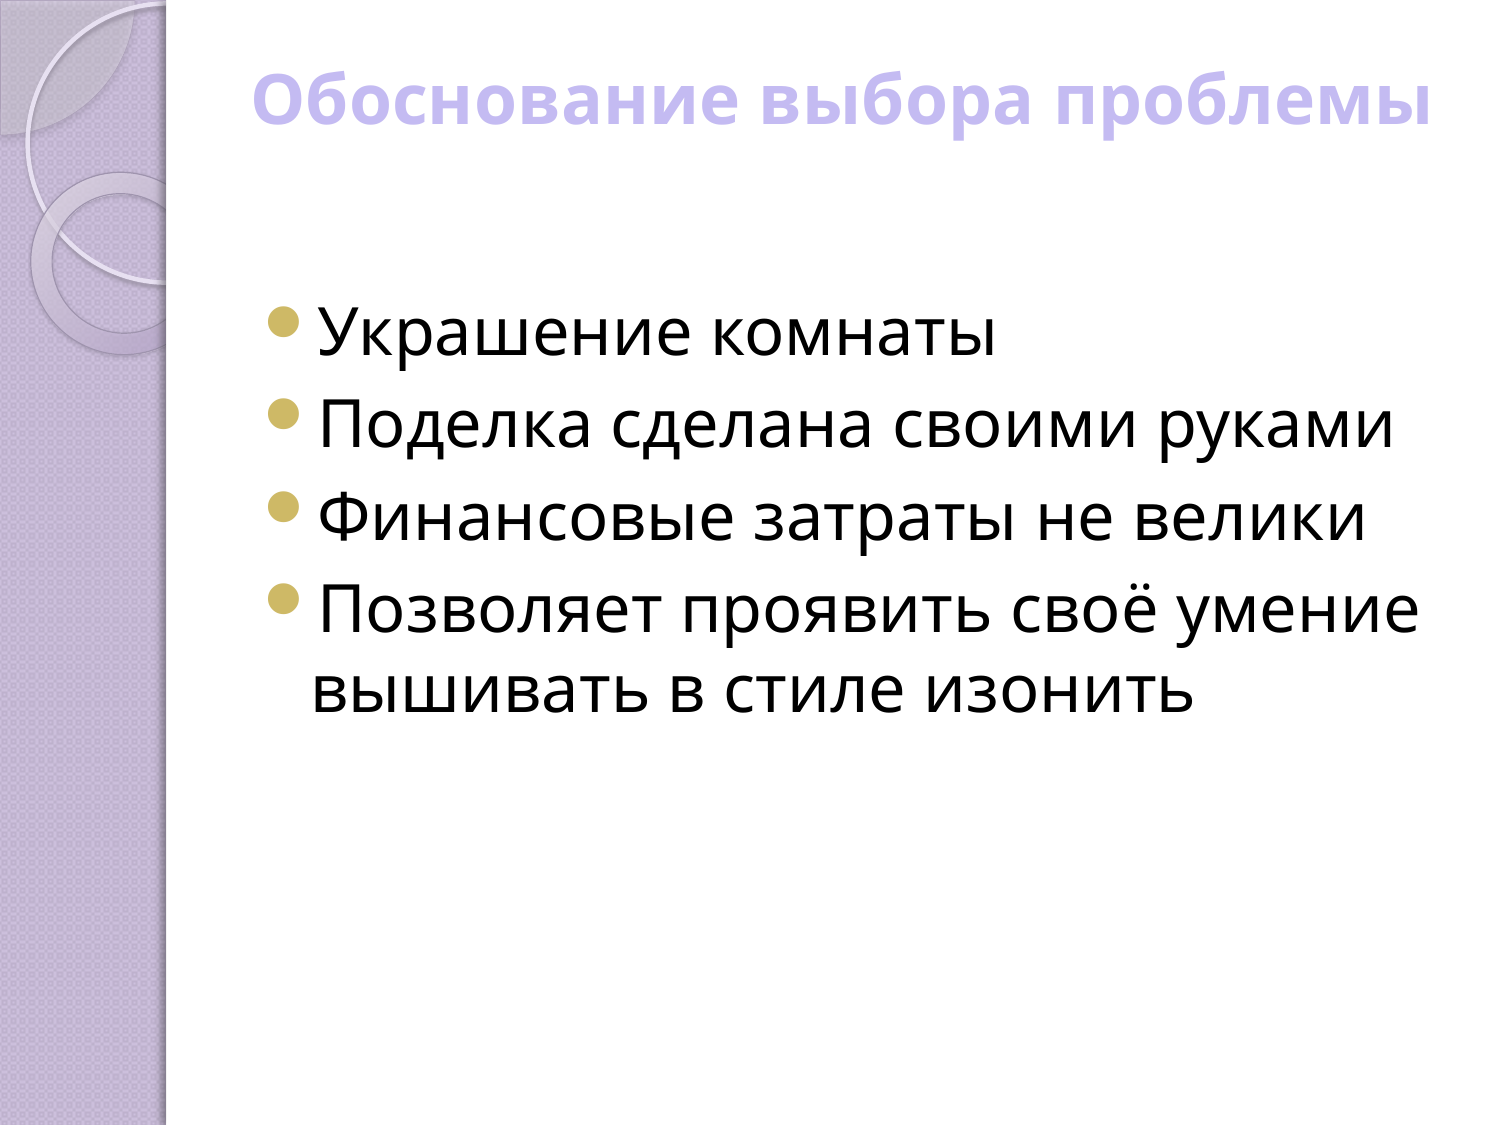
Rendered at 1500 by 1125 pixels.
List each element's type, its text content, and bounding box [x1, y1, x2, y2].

list Украшение комнаты Поделка сделана своими руками Финансовые затраты не велики Позволяет проявить своё умение вышивать в стиле изонить [235, 281, 1466, 950]
title Обоснование выбора проблемы [235, 45, 1466, 233]
